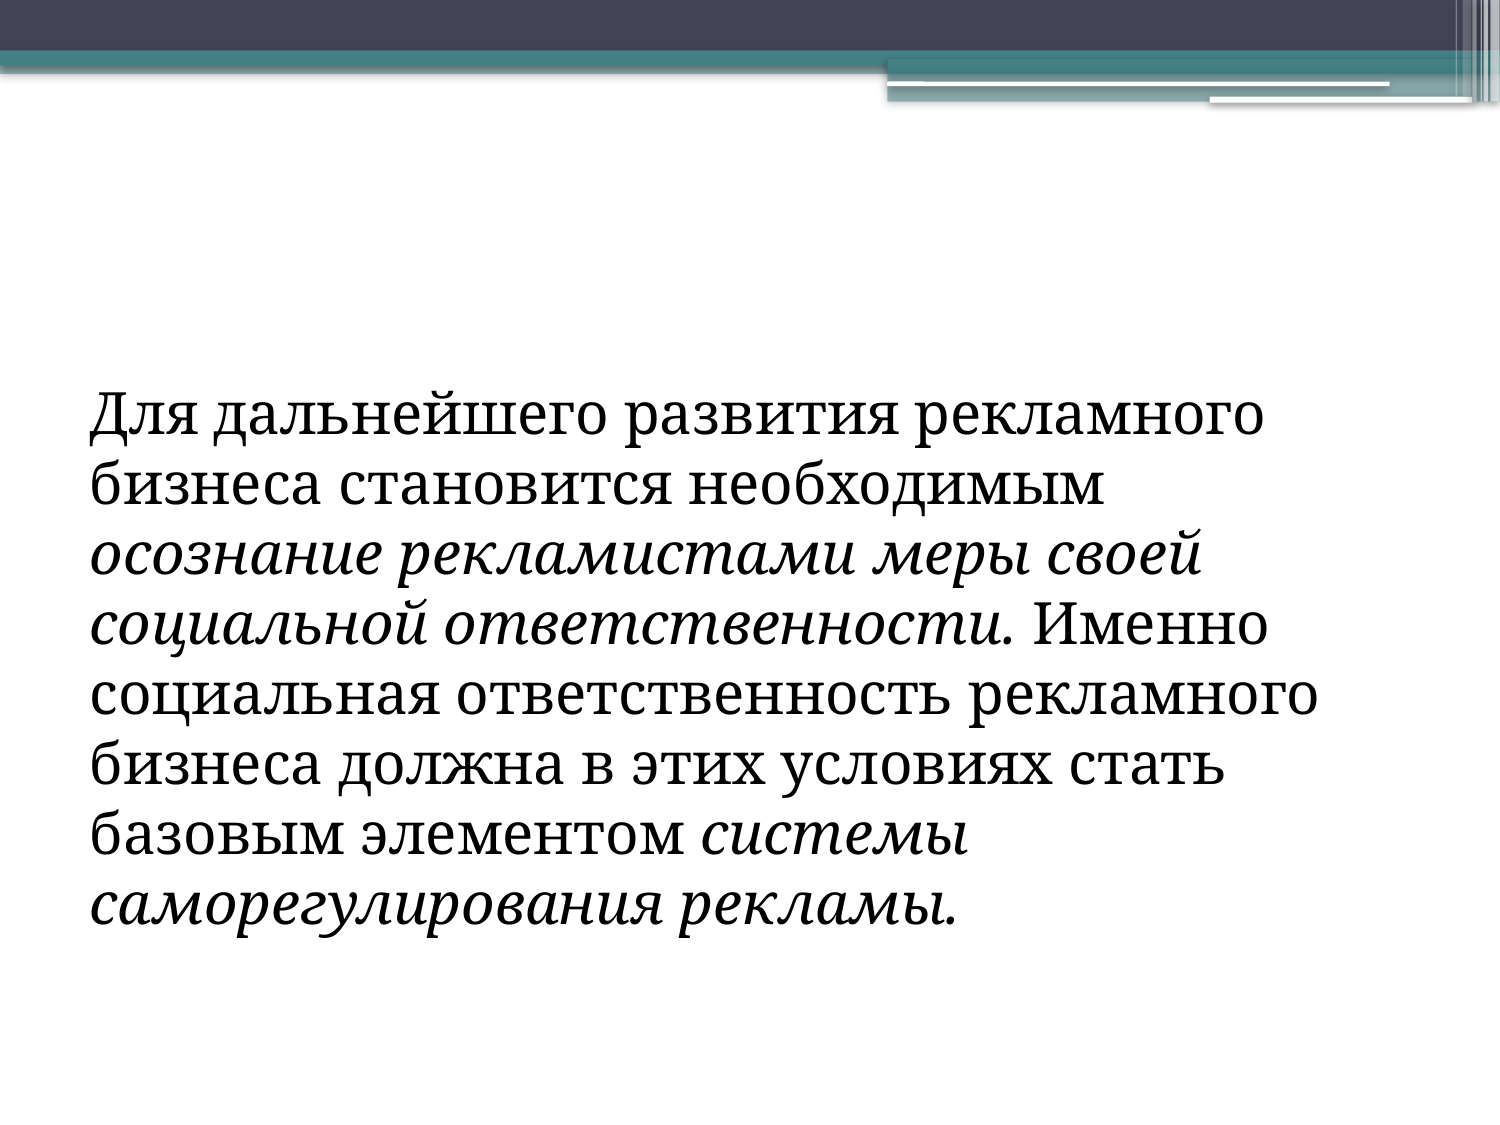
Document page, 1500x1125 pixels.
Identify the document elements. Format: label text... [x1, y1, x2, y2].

list Для дальнейшего развития рекламного бизнеса становится необходимым осознание рекламистами меры своей социальной ответственности. Именно социальная ответственность рекламного бизнеса должна в этих условиях стать базовым элементом системы саморегулирования рекламы. [75, 368, 1425, 1079]
